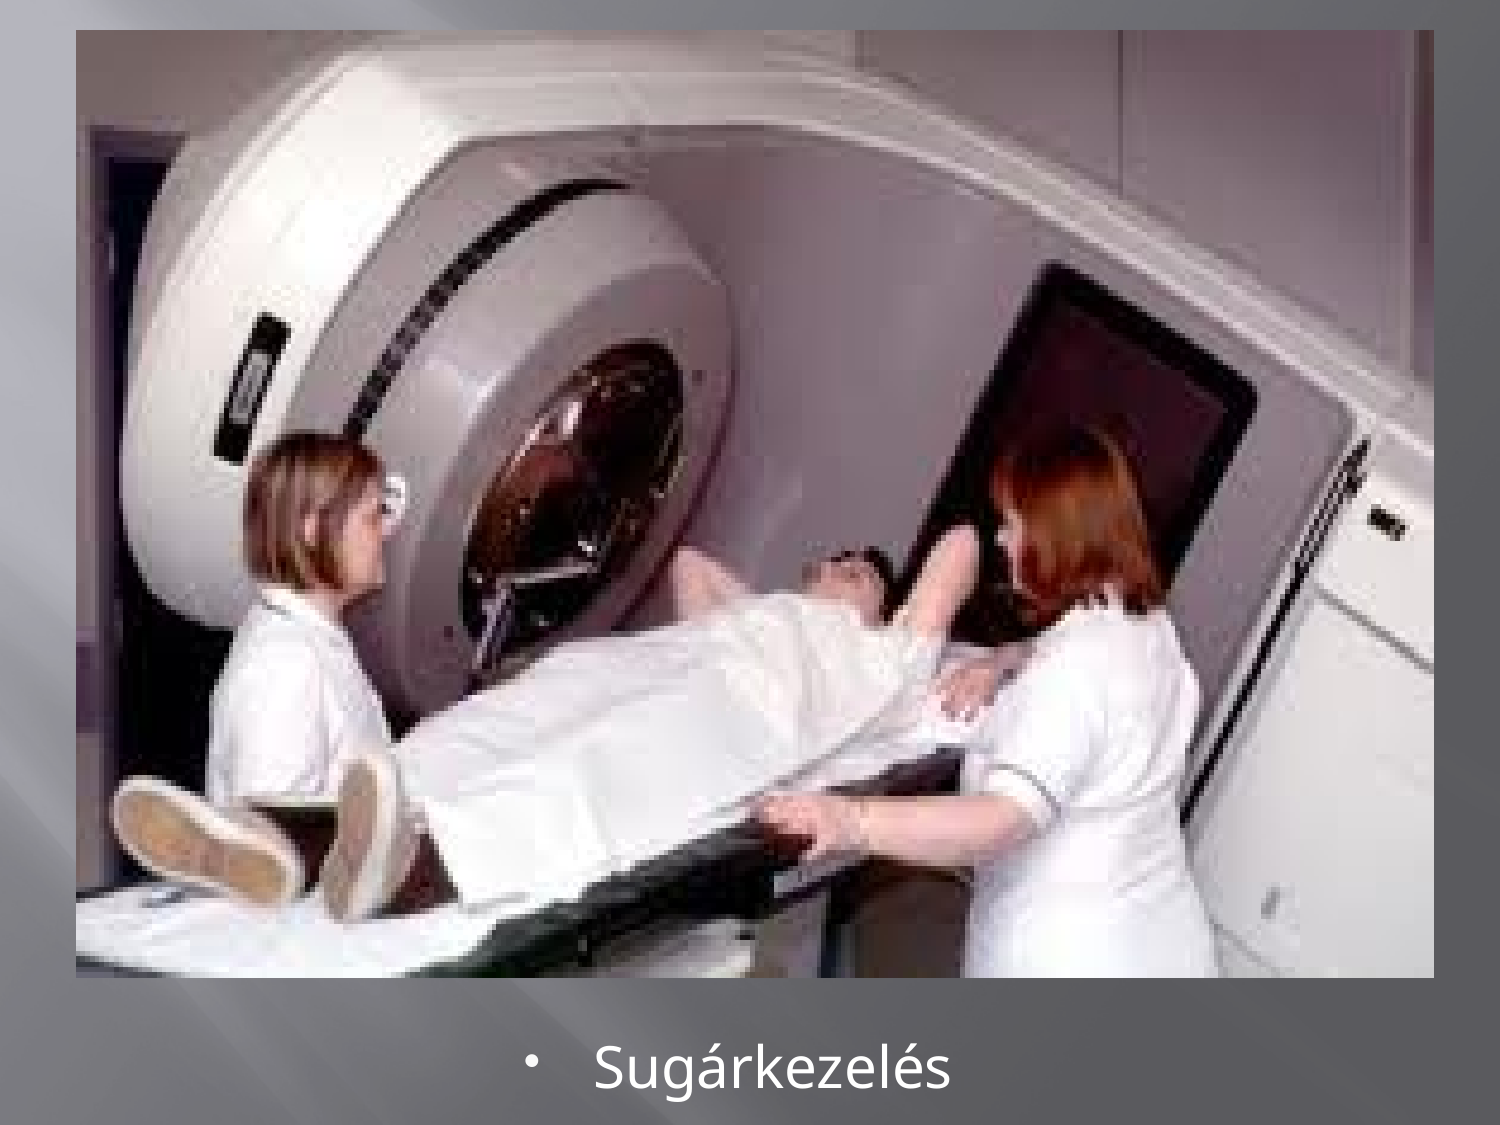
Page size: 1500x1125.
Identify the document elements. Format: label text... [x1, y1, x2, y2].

list Sugárkezelés [53, 1023, 1404, 1125]
picture [76, 30, 1434, 978]
